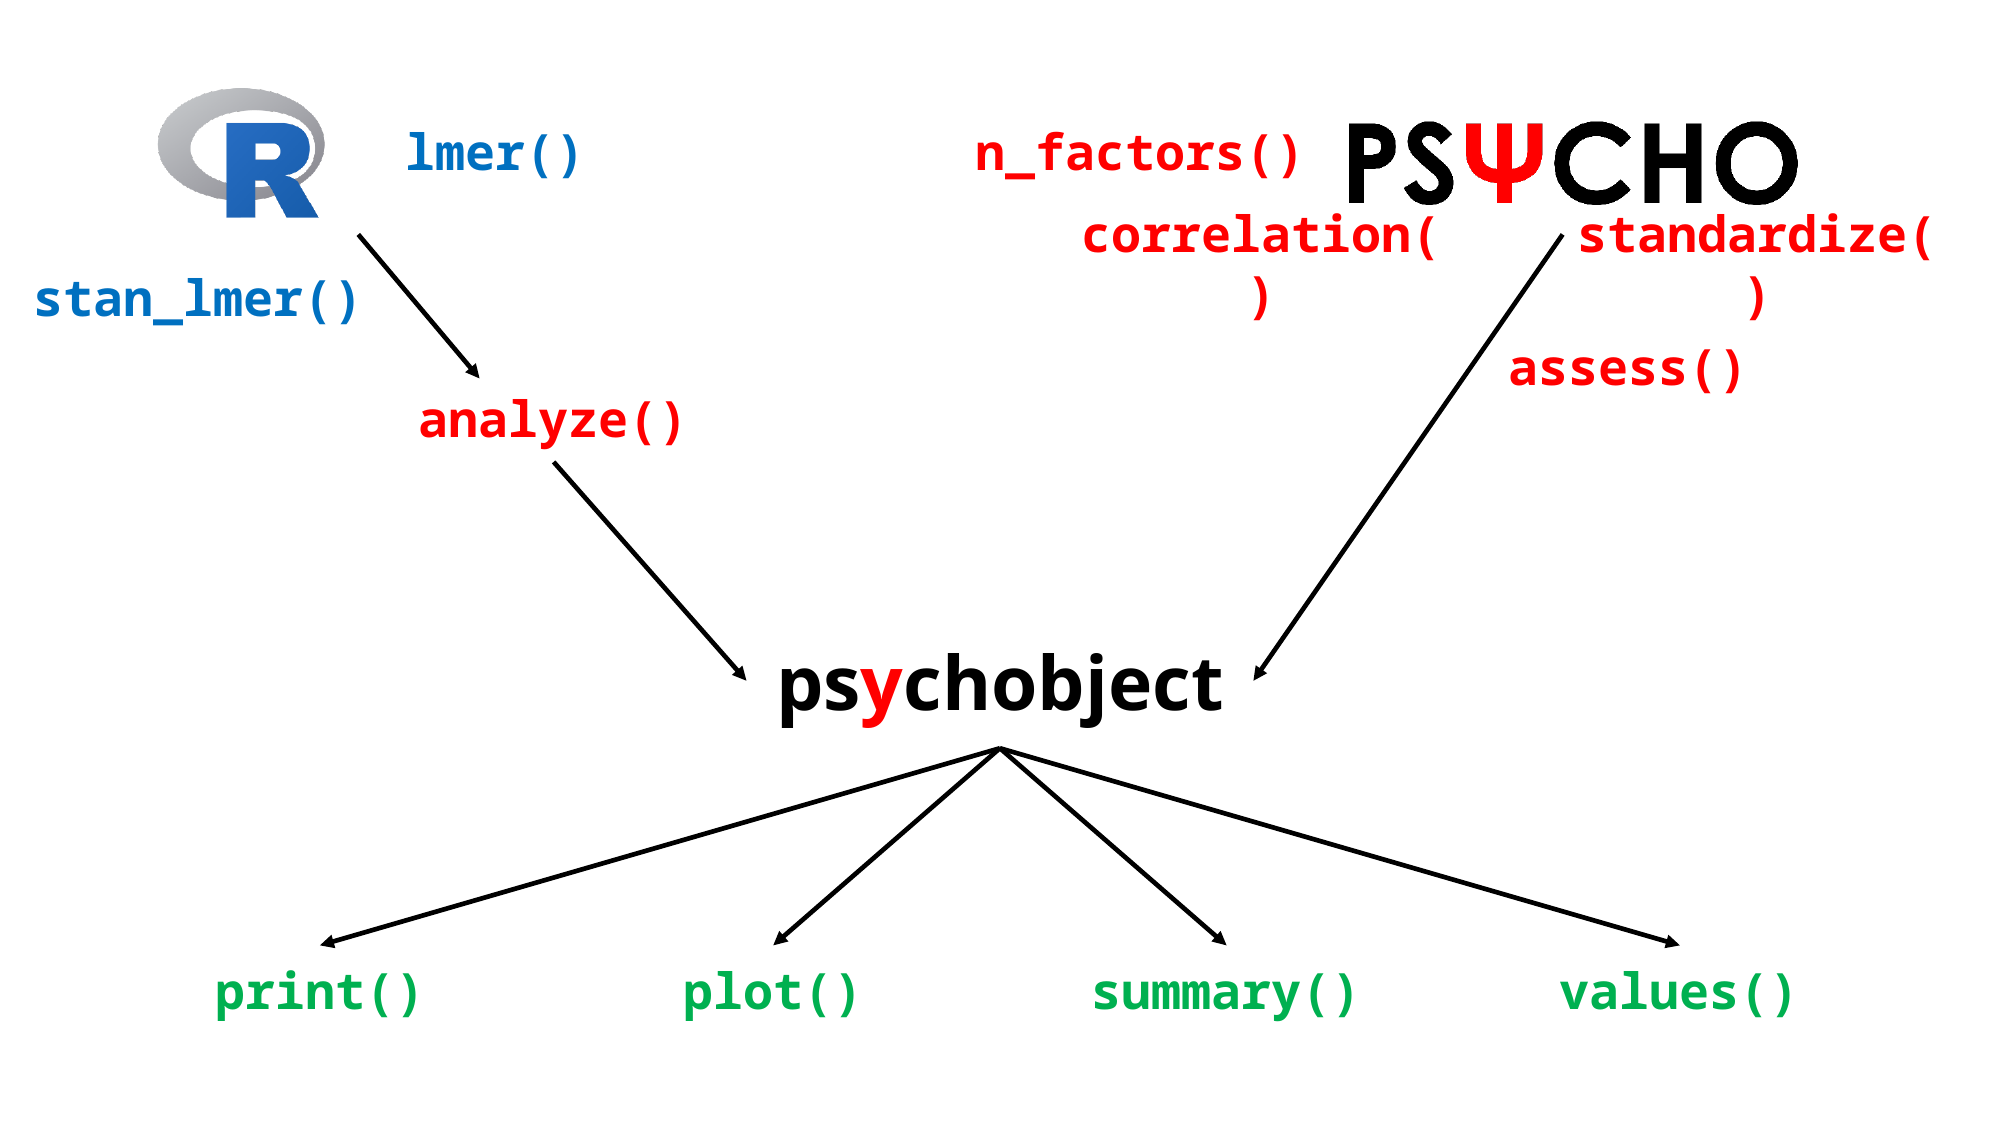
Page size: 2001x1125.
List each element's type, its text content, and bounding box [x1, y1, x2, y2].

text_box lmer() [329, 106, 663, 196]
text_box psychobject [745, 612, 1254, 748]
text_box n_factors() [944, 106, 1336, 196]
text_box assess() [1563, 321, 1825, 411]
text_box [1253, 234, 1563, 681]
text_box analyze() [386, 372, 721, 463]
text_box standardize() [1562, 217, 1954, 308]
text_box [553, 461, 747, 681]
picture [1339, 106, 1803, 223]
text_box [358, 234, 480, 379]
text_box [773, 748, 999, 946]
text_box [319, 748, 773, 946]
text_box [999, 748, 1680, 946]
text_box correlation() [1066, 217, 1458, 307]
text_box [153, 945, 1847, 1034]
text_box stan_lmer() [17, 251, 358, 341]
picture [153, 82, 329, 223]
